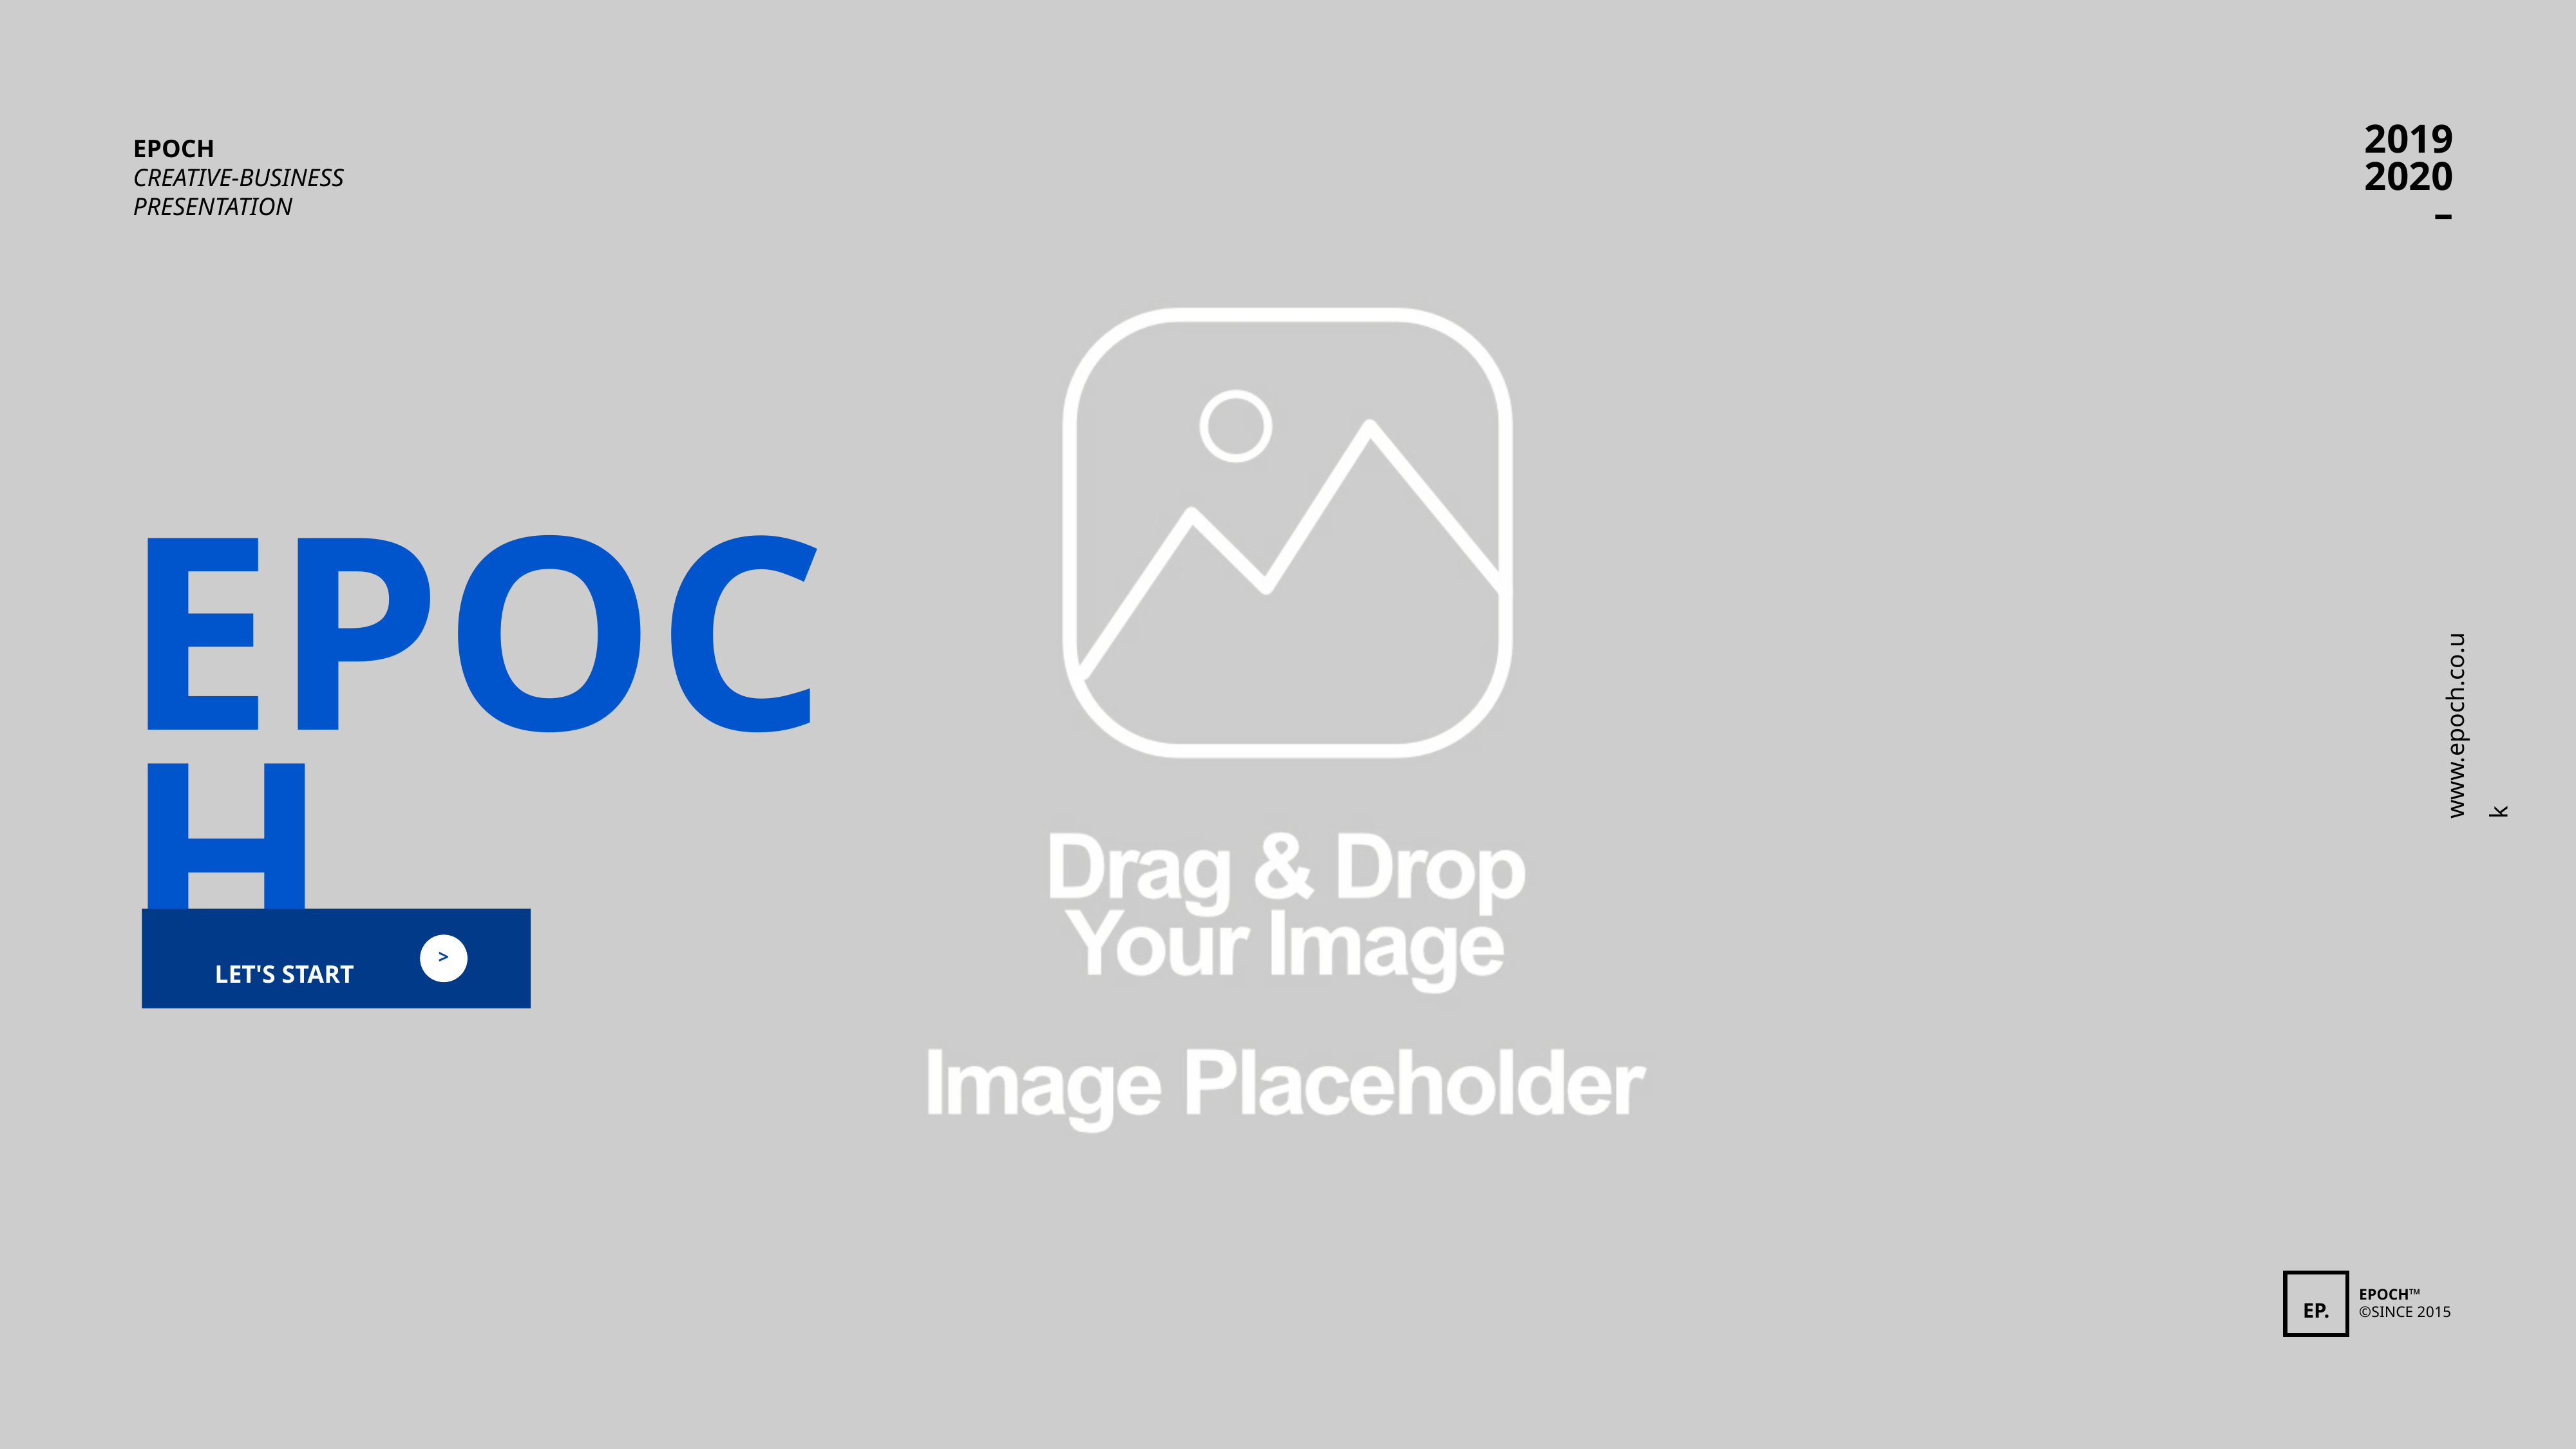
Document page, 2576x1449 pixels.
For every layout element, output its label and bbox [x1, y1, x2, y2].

picture [0, 0, 2576, 1449]
text_box [2285, 1273, 2463, 1336]
